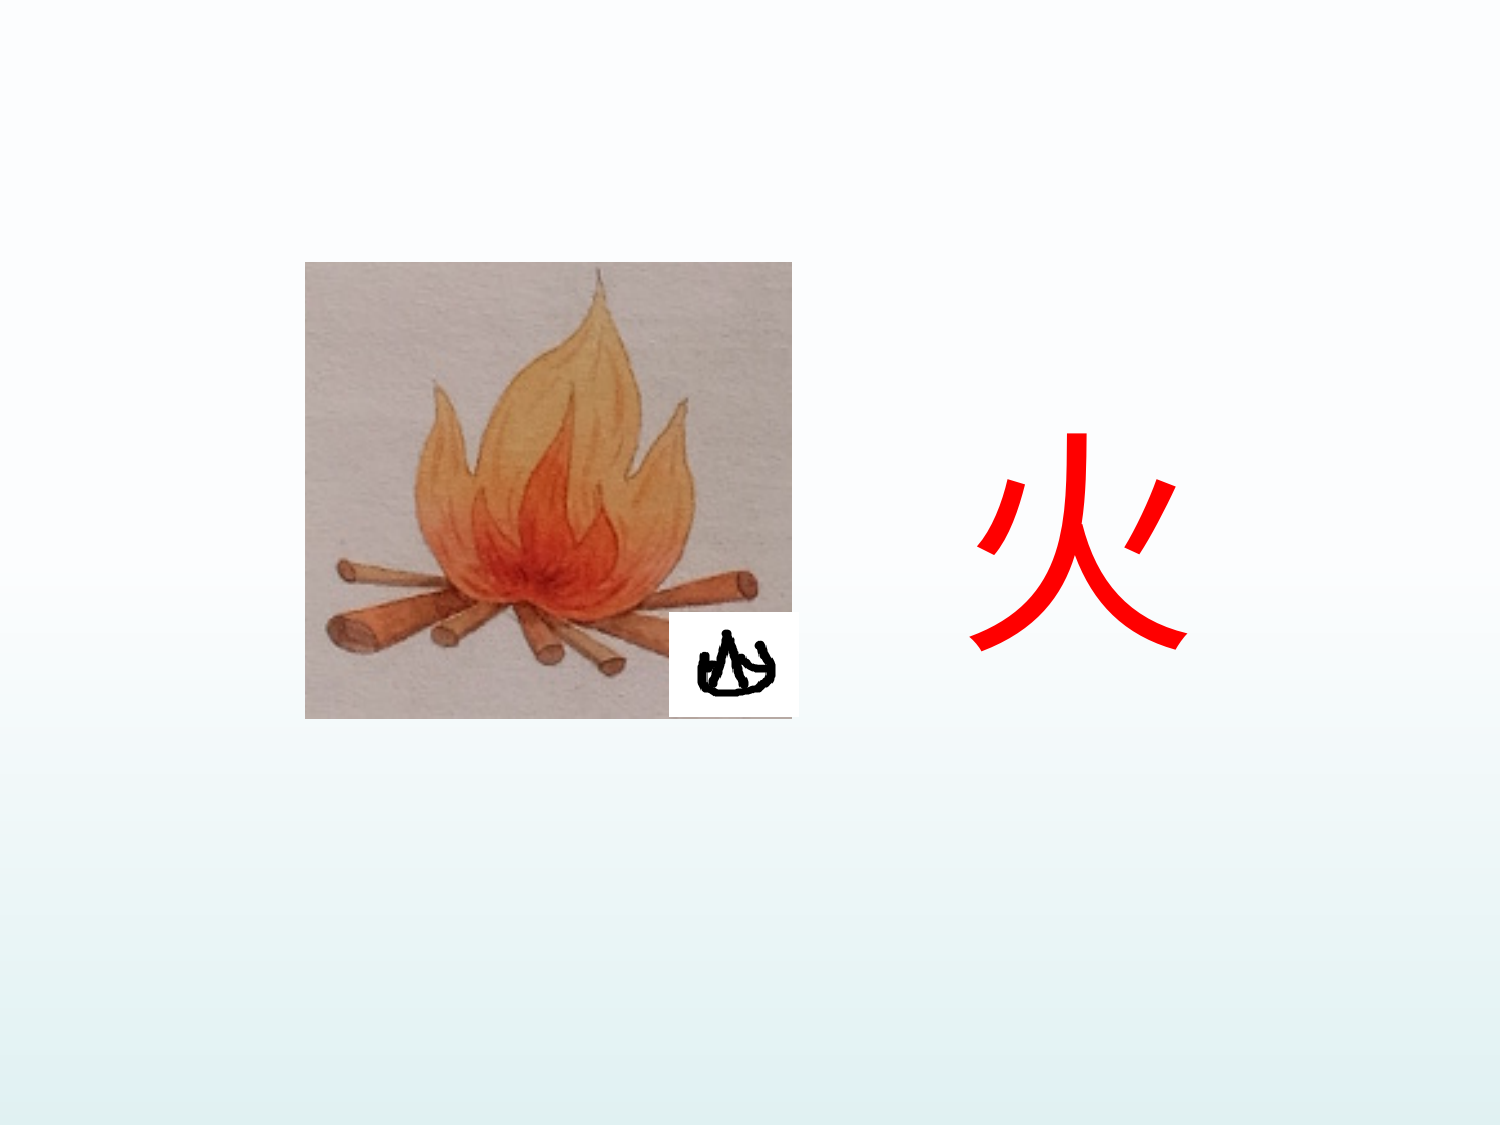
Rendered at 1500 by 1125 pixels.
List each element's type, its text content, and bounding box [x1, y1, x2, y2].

text_box 火 [942, 385, 1119, 688]
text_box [305, 262, 793, 720]
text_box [668, 612, 799, 718]
